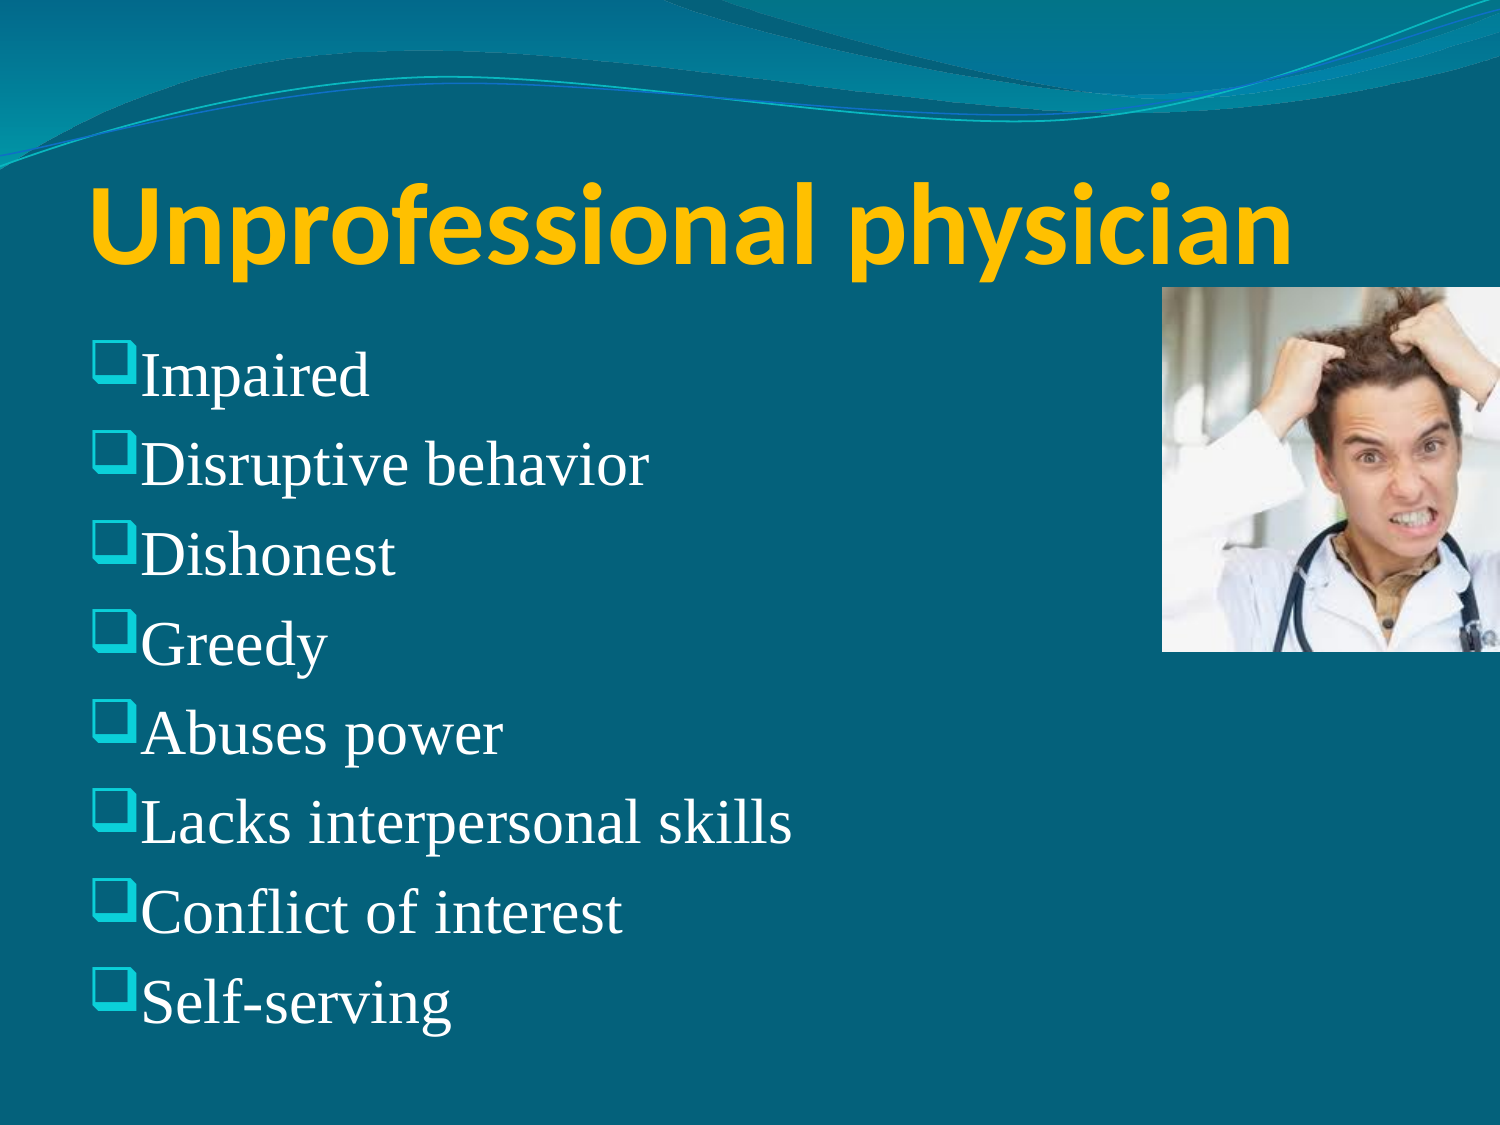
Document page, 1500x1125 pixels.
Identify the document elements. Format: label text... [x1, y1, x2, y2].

picture [1163, 288, 1500, 651]
title Unprofessional physician [87, 112, 1376, 288]
subtitle Impaired Disruptive behavior Dishonest Greedy Abuses power Lacks interpersonal skills Conflict of interest Self-serving [87, 324, 1500, 1050]
